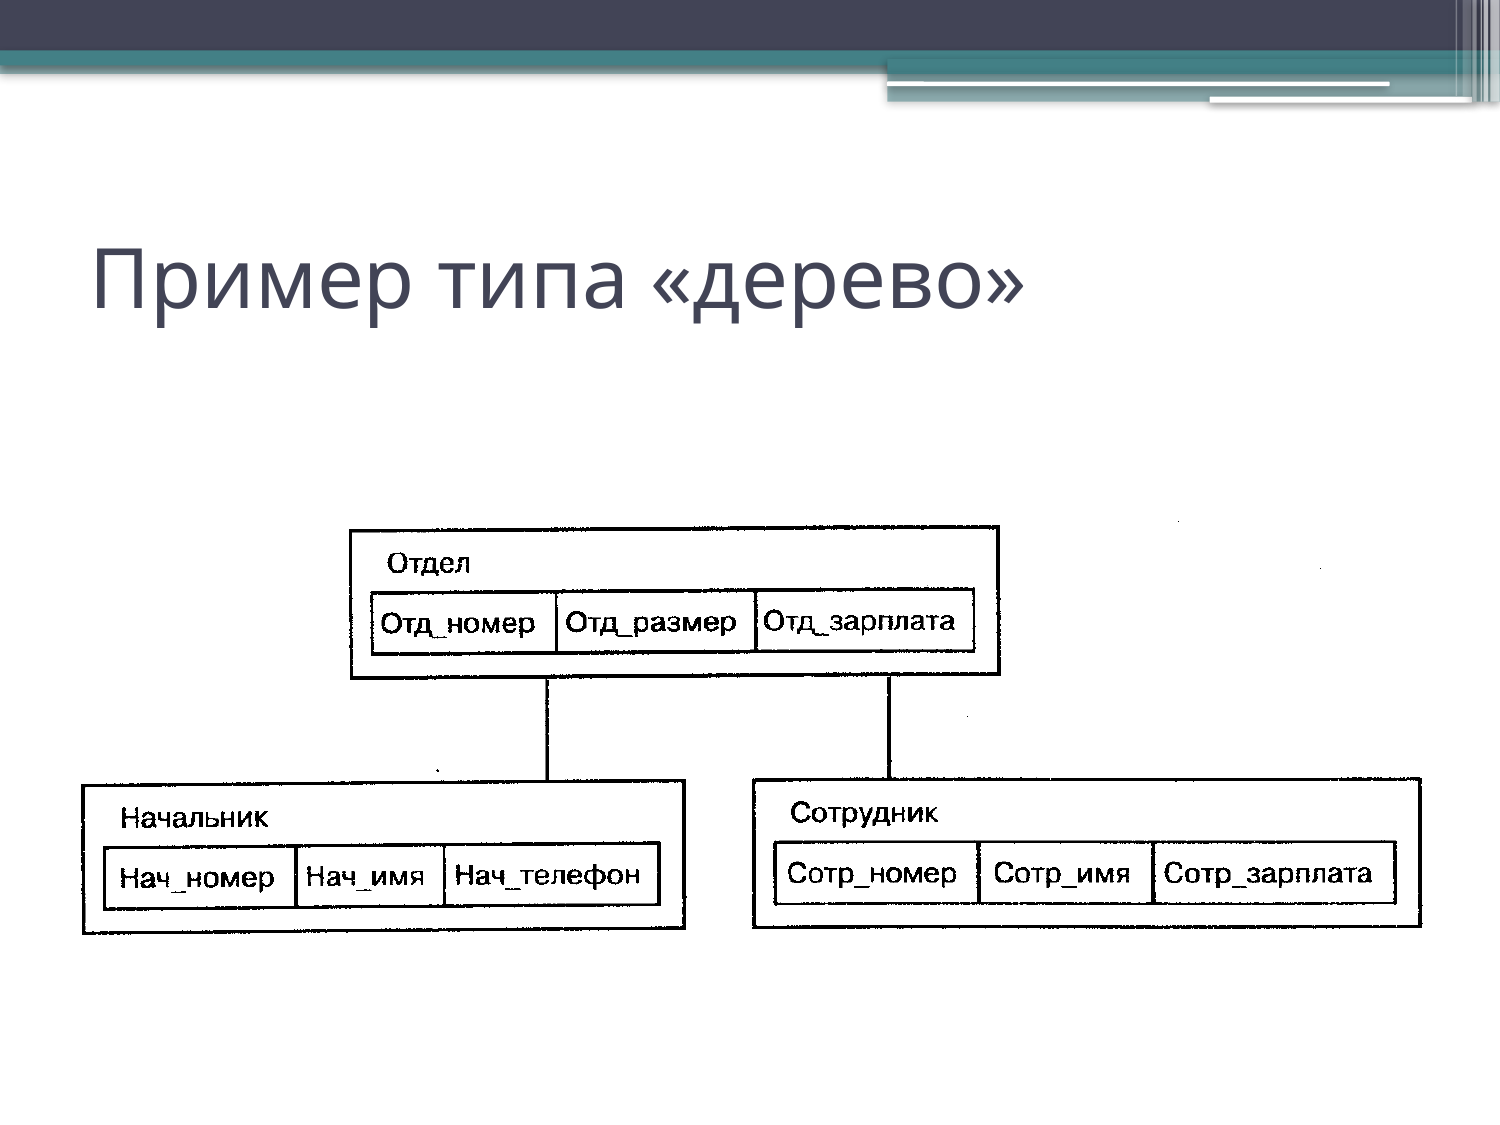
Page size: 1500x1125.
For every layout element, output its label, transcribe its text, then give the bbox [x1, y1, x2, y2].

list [74, 501, 1426, 946]
title Пример типа «дерево» [75, 187, 1425, 363]
